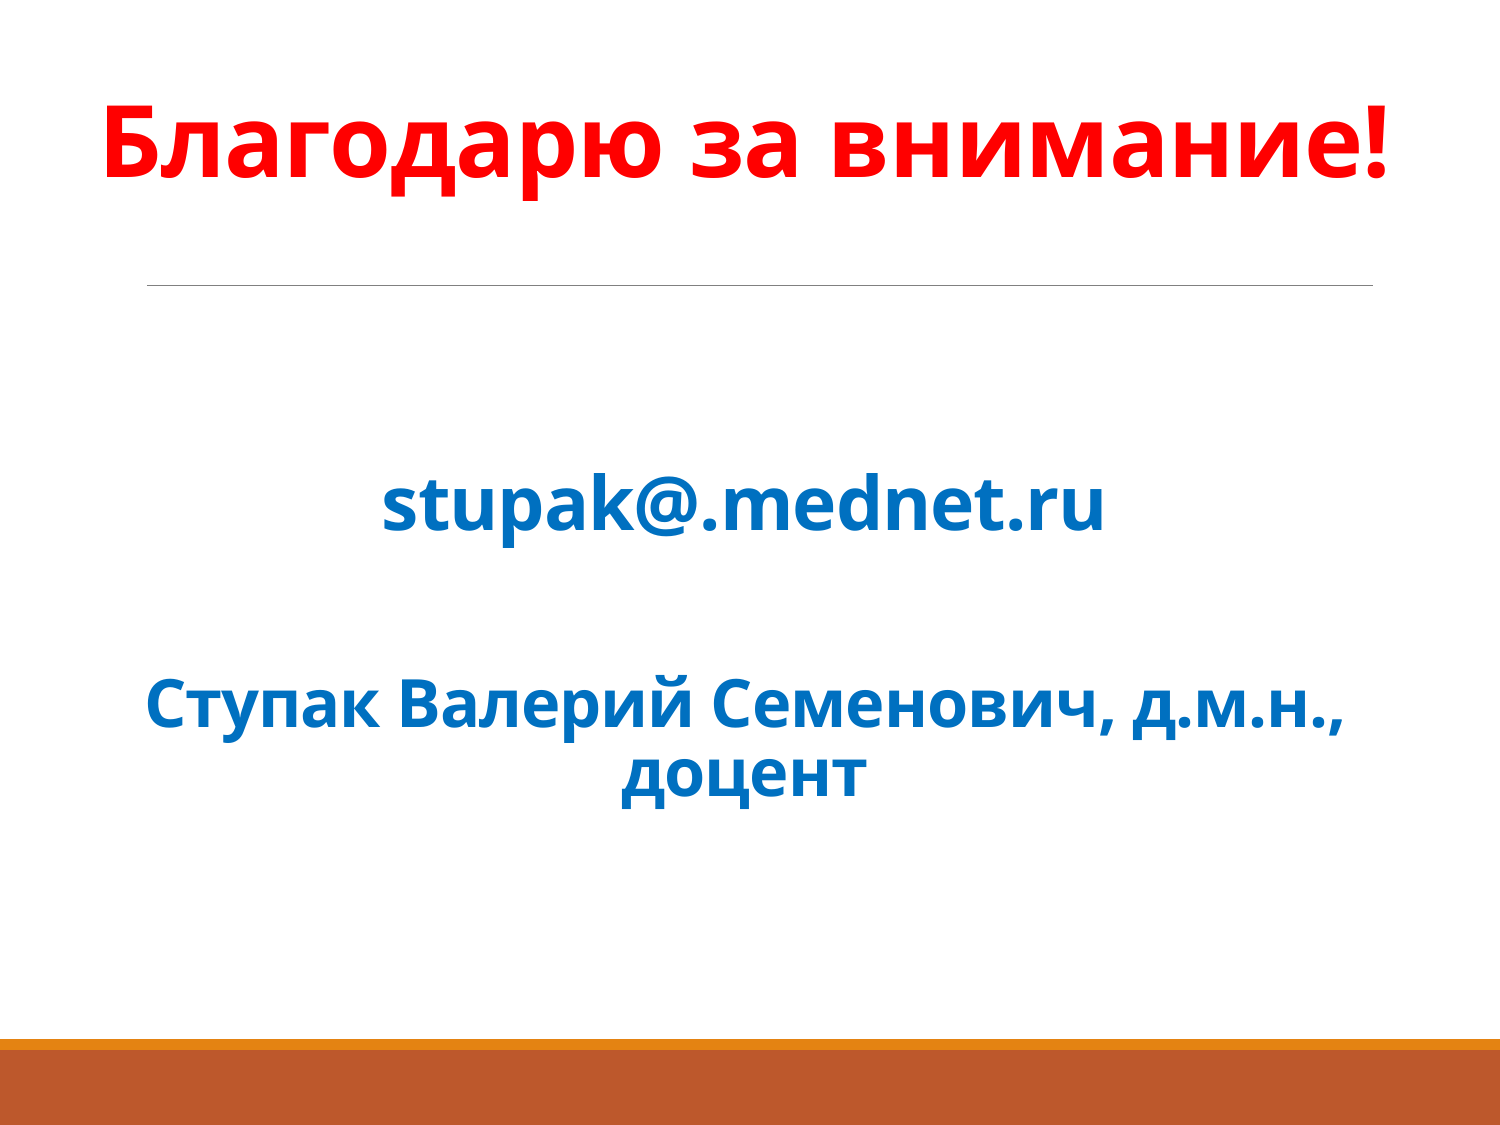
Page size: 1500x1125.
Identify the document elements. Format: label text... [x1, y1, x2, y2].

title Благодарю за внимание! stupak@.mednet.ru Ступак Валерий Семенович, д.м.н., доцент [64, 45, 1425, 1000]
